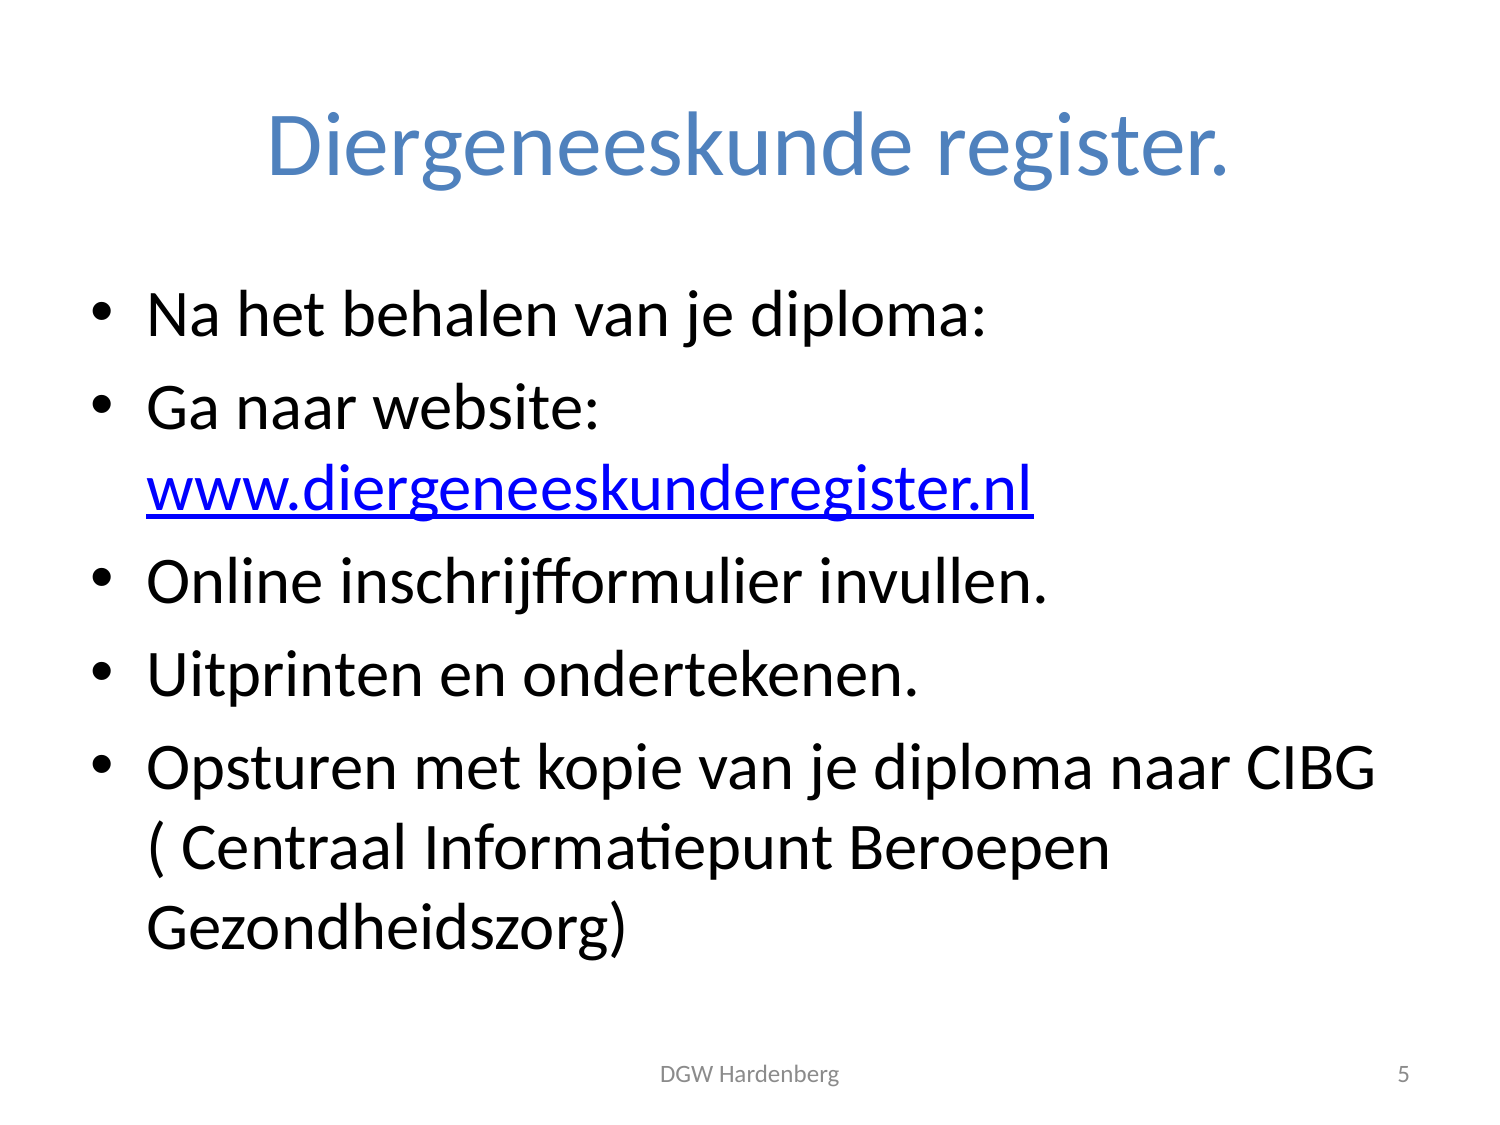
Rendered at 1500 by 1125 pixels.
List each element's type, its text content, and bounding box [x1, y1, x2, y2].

list Na het behalen van je diploma: Ga naar website: www.diergeneeskunderegister.nl Online inschrijfformulier invullen. Uitprinten en ondertekenen. Opsturen met kopie van je diploma naar CIBG ( Centraal Informatiepunt Beroepen Gezondheidszorg) [75, 262, 1425, 1005]
title Diergeneeskunde register. [75, 45, 1425, 233]
slide_number 5 [1074, 1042, 1425, 1103]
footer DGW Hardenberg [512, 1042, 988, 1103]
